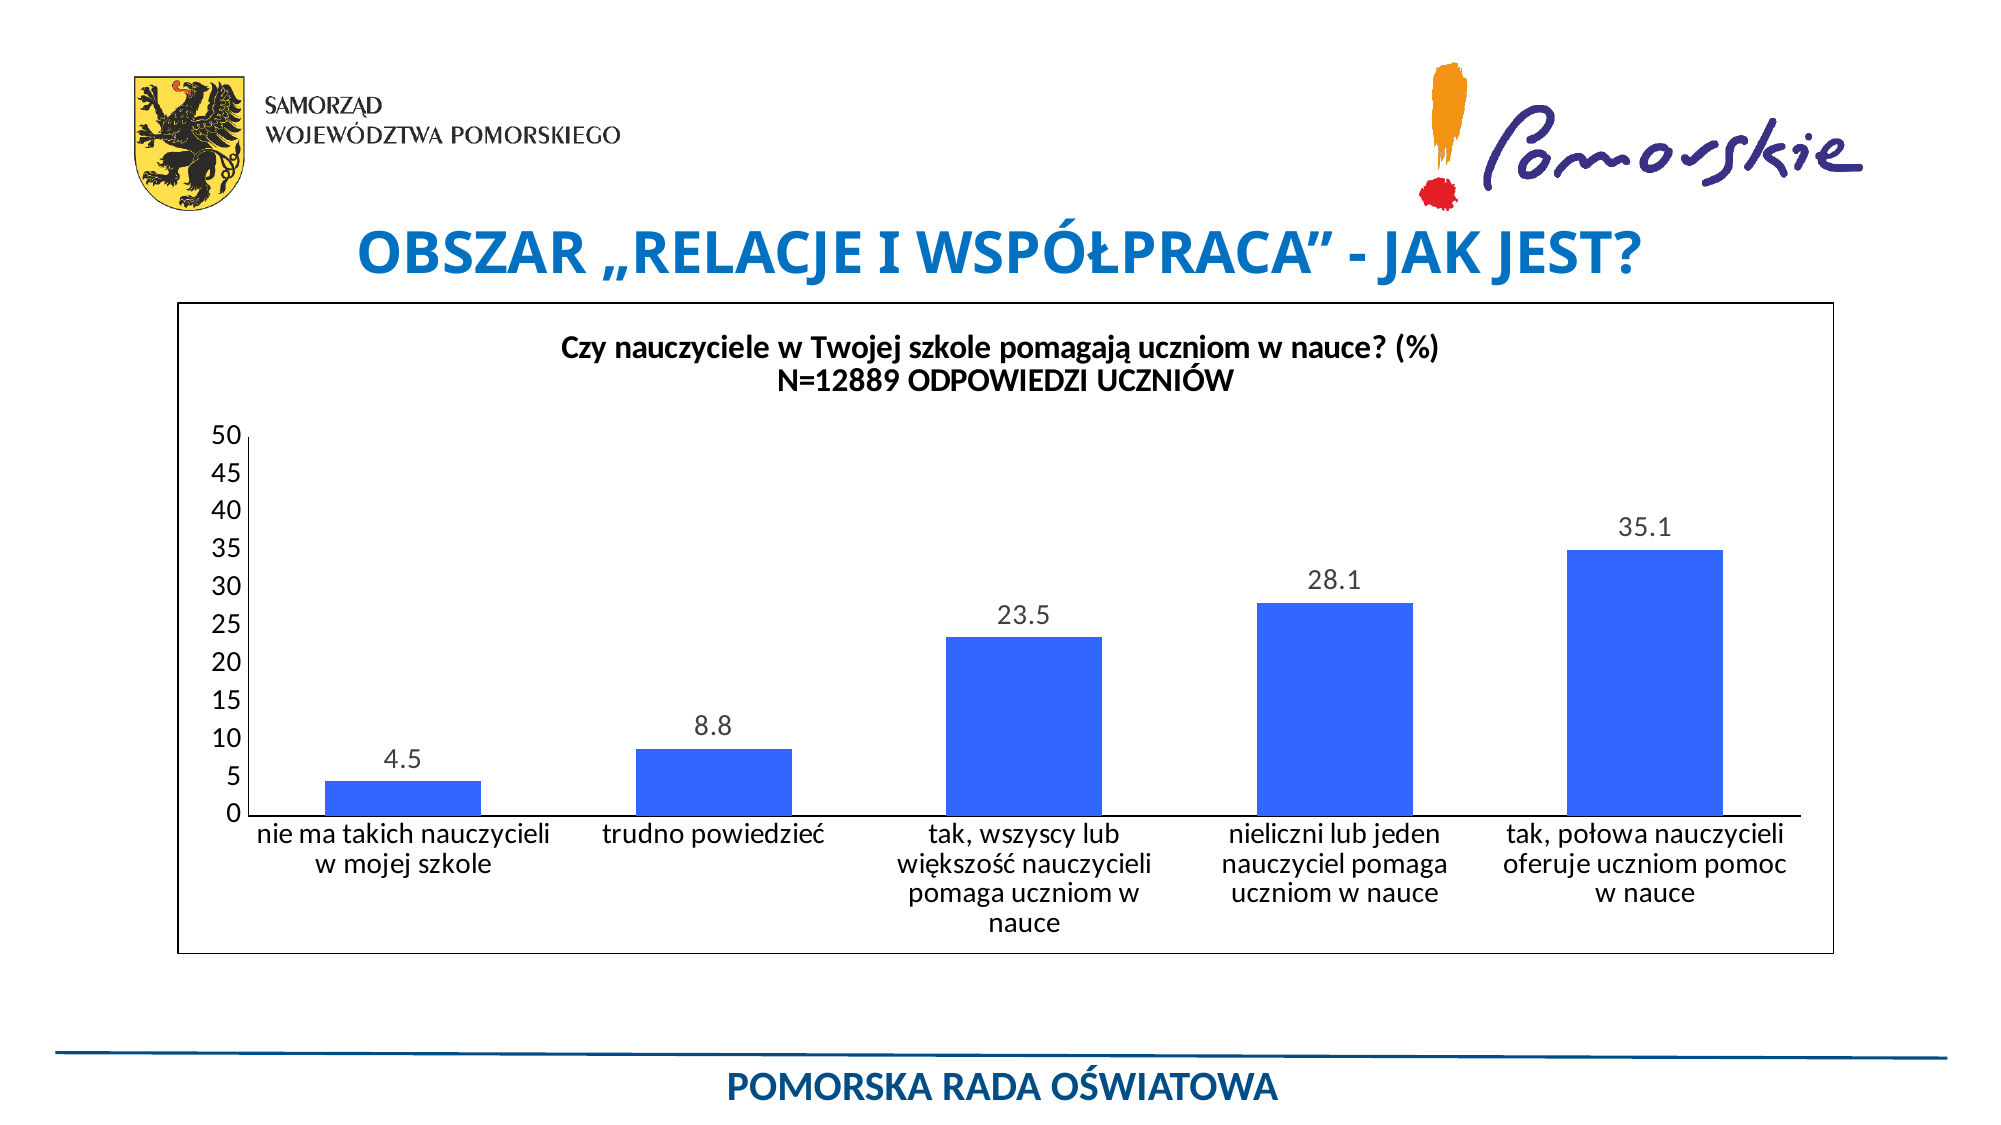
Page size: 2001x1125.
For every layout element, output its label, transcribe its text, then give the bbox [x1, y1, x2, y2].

picture [134, 76, 620, 211]
chart [177, 302, 1835, 955]
title OBSZAR „RELACJE I WSPÓŁPRACA” - JAK JEST? [137, 206, 1863, 303]
picture [1419, 62, 1863, 206]
